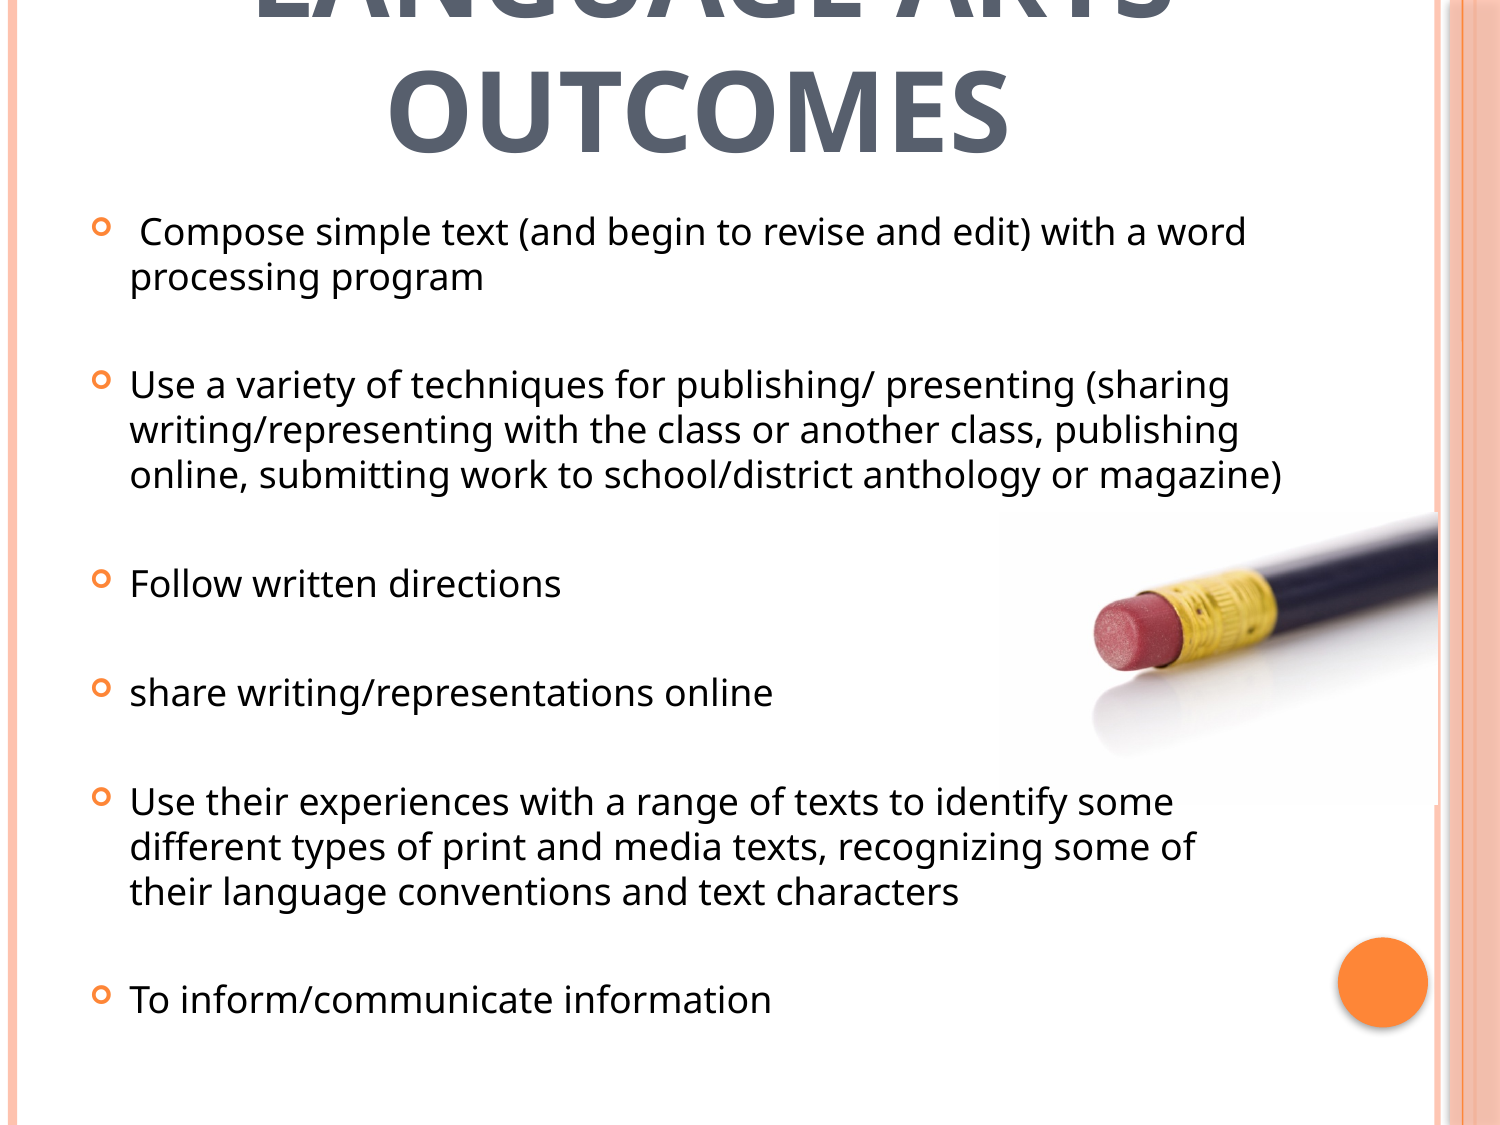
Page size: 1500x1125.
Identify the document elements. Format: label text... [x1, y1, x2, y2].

picture [999, 511, 1438, 805]
title Language Arts Outcomes [99, 37, 1325, 183]
list Compose simple text (and begin to revise and edit) with a word processing program Use a variety of techniques for publishing/ presenting (sharing writing/representing with the class or another class, publishing online, submitting work to school/district anthology or magazine) Follow written directions share writing/representations online Use their experiences with a range of texts to identify some different types of print and media texts, recognizing some of their language conventions and text characters To inform/communicate information [75, 200, 1300, 1062]
